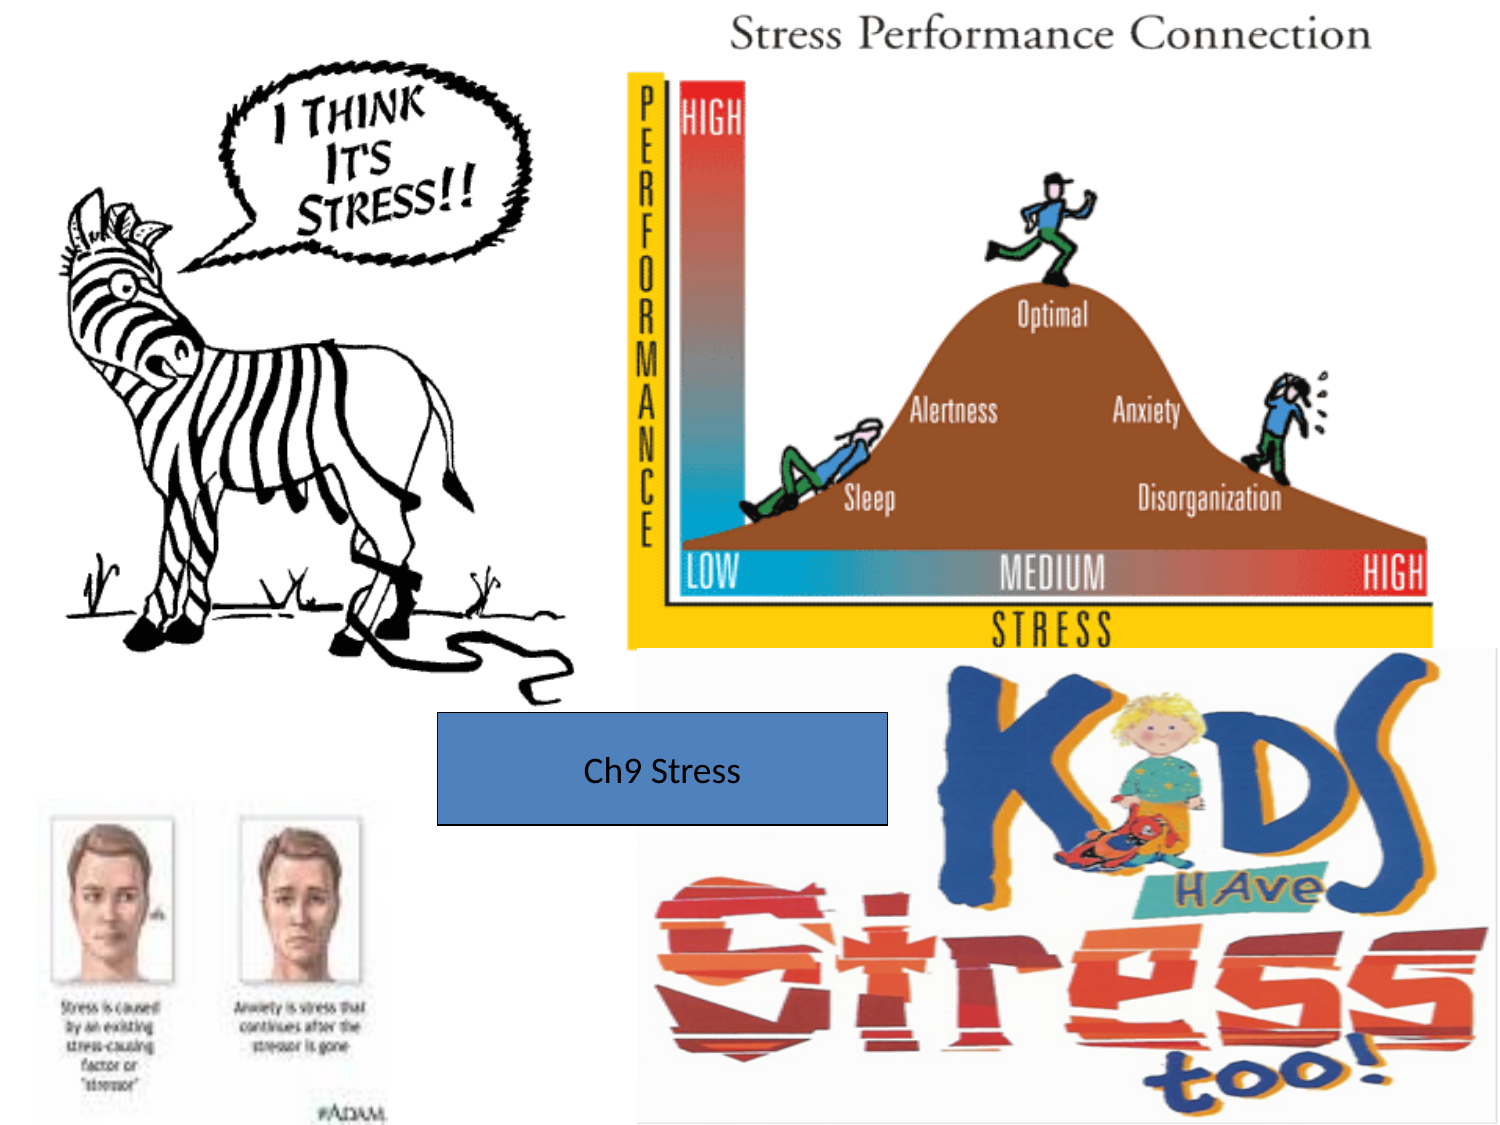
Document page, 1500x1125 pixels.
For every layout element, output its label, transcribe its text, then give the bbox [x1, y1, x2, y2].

picture [37, 799, 388, 1125]
picture [37, 0, 1500, 1125]
text_box Ch9 Stress [437, 712, 632, 825]
